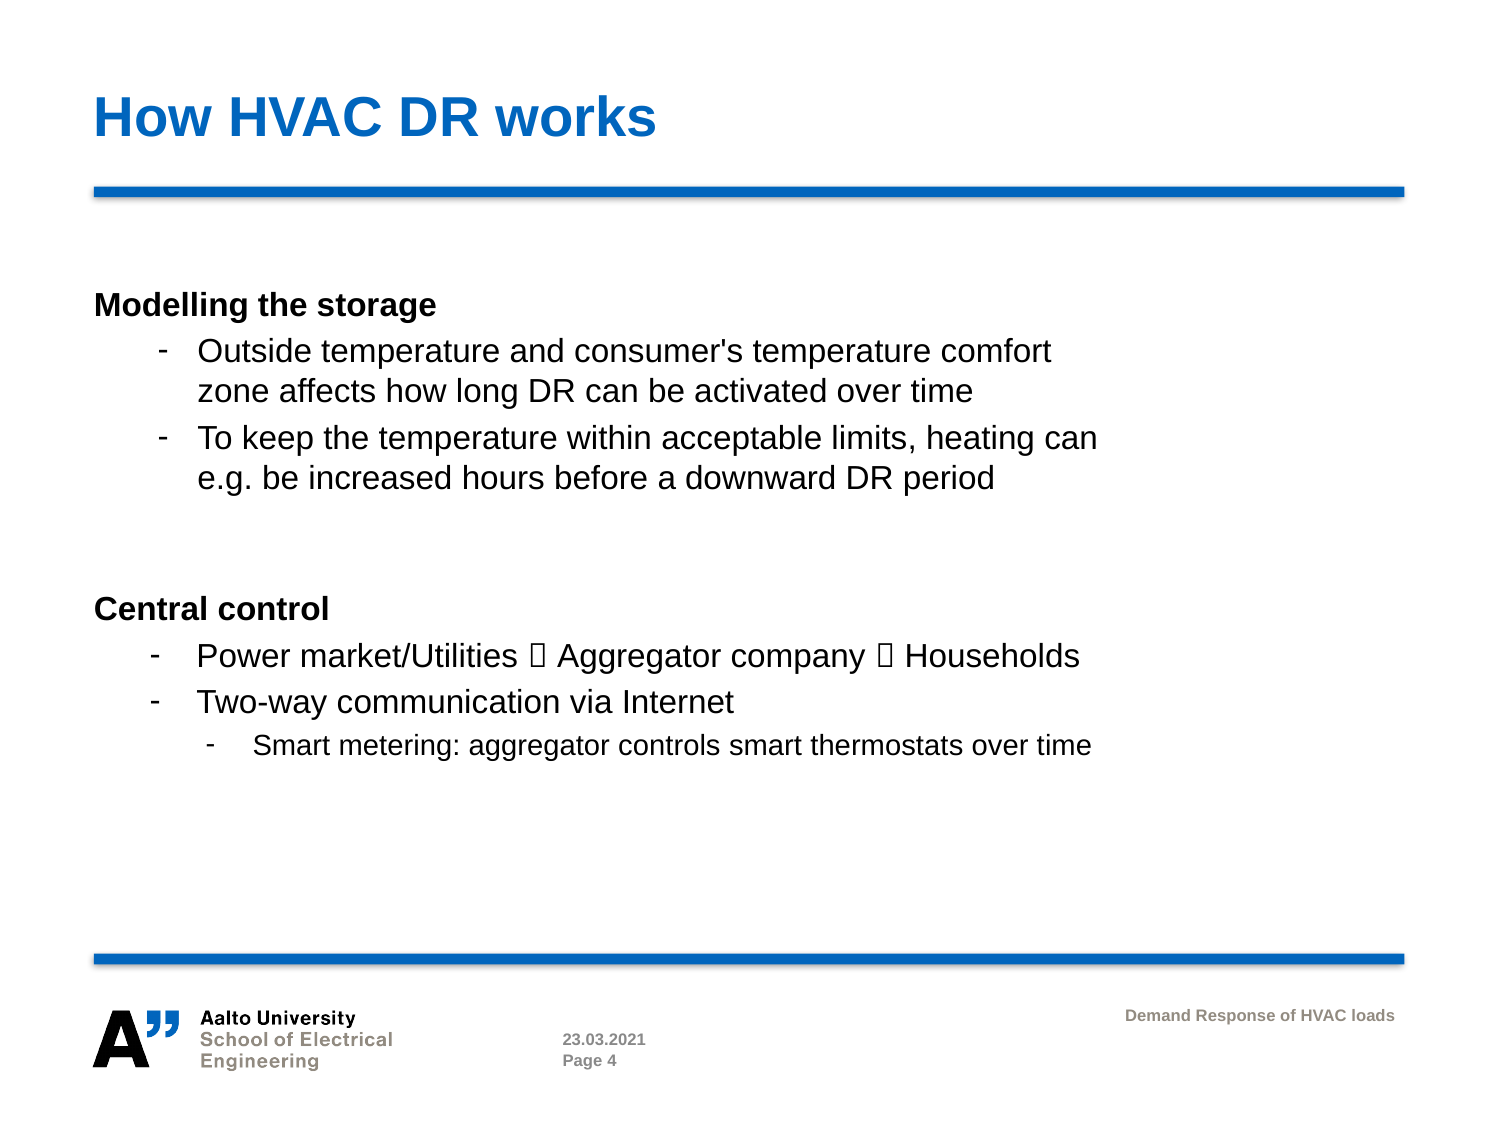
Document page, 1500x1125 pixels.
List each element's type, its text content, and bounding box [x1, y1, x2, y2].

picture [35, 953, 449, 1125]
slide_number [562, 1029, 816, 1050]
slide_number Page 4 [562, 1050, 816, 1071]
list Modelling the storage Outside temperature and consumer's temperature comfort zone affects how long DR can be activated over time To keep the temperature within acceptable limits, heating can e.g. be increased hours before a downward DR period Central control Power market/Utilities  Aggregator company  Households Two-way communication via Internet Smart metering: aggregator controls smart thermostats over time [93, 245, 1125, 925]
title How HVAC DR works [93, 80, 1369, 228]
list Demand Response of HVAC loads [1125, 1008, 1405, 1071]
